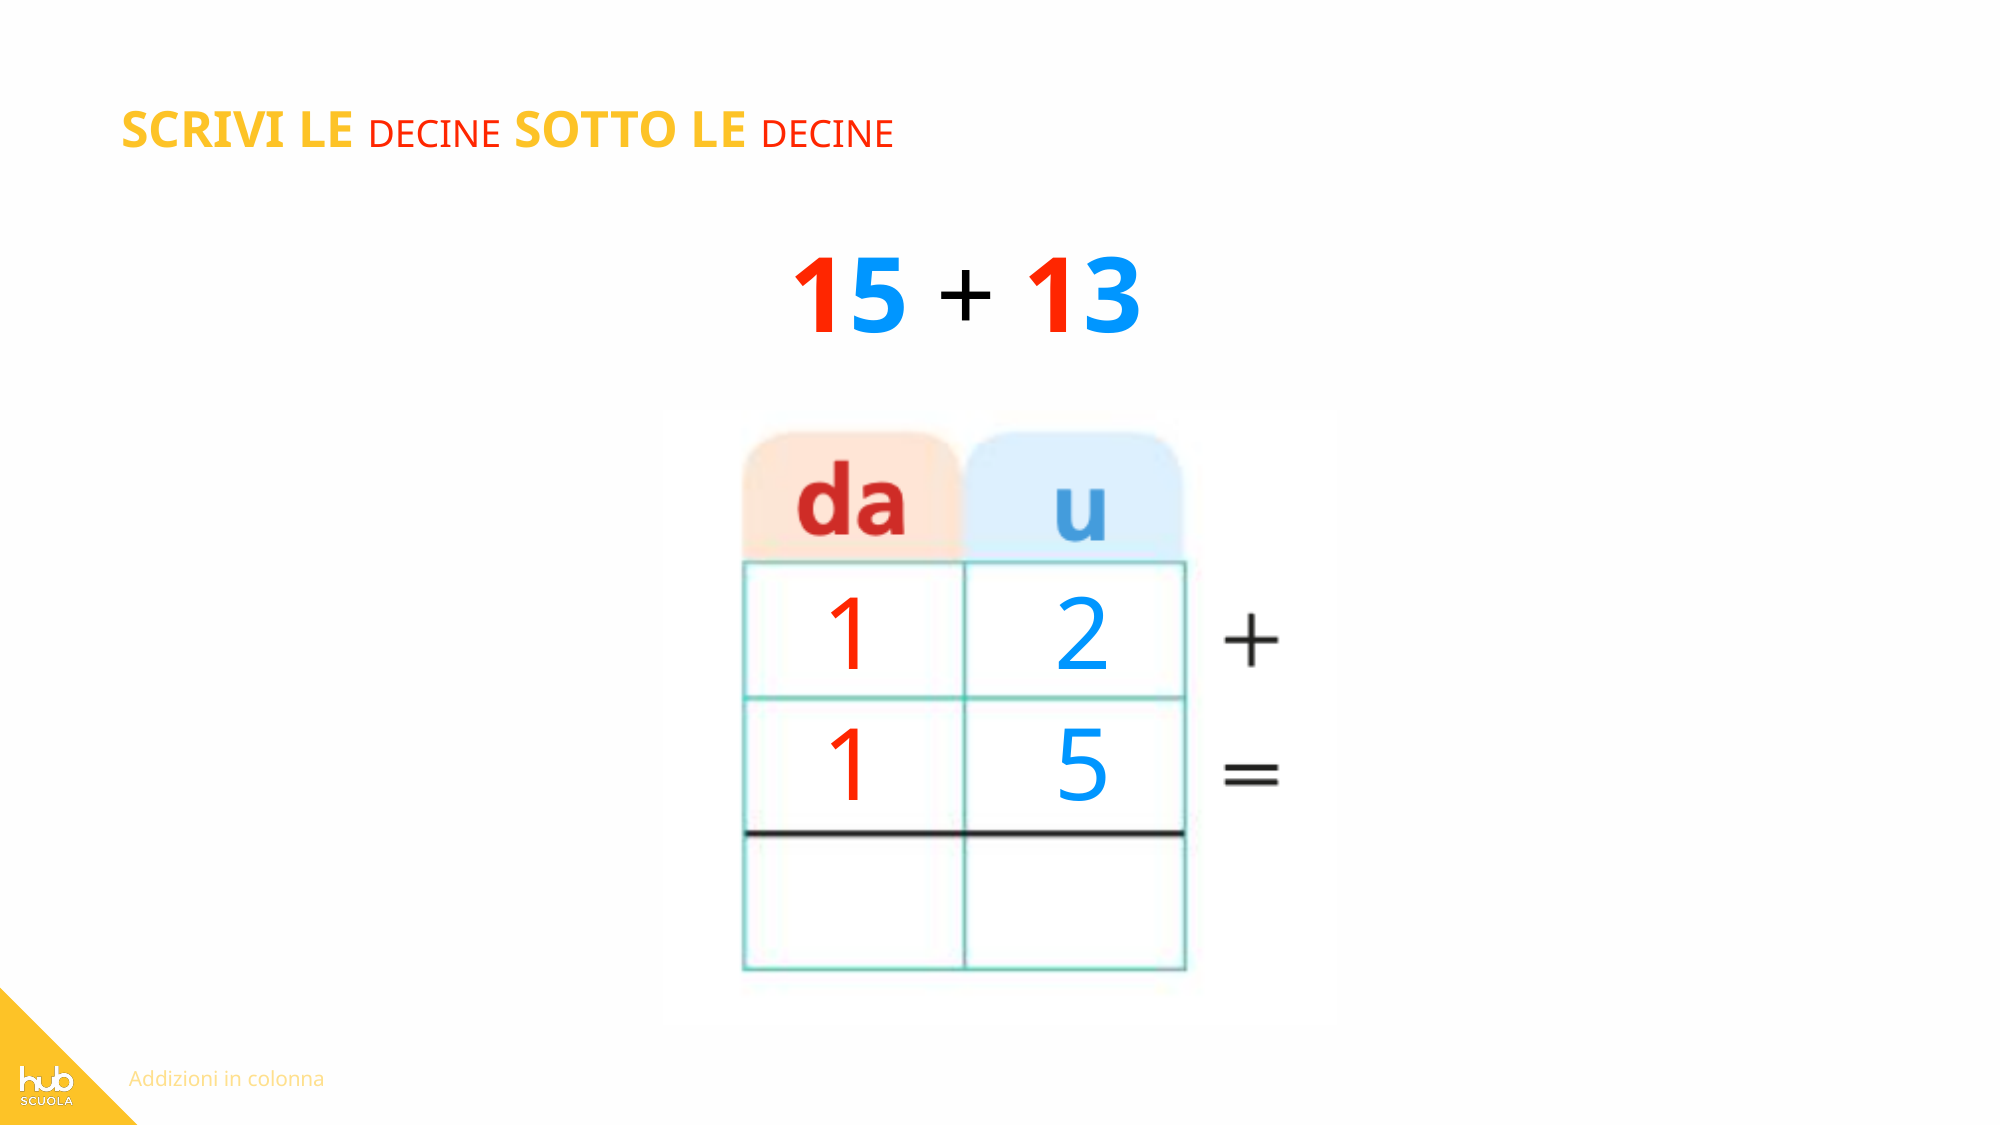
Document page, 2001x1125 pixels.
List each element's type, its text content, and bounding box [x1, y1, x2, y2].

list SCRIVI LE DECINE SOTTO LE DECINE [114, 90, 1886, 167]
picture [20, 1066, 74, 1106]
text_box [610, 220, 1337, 1025]
